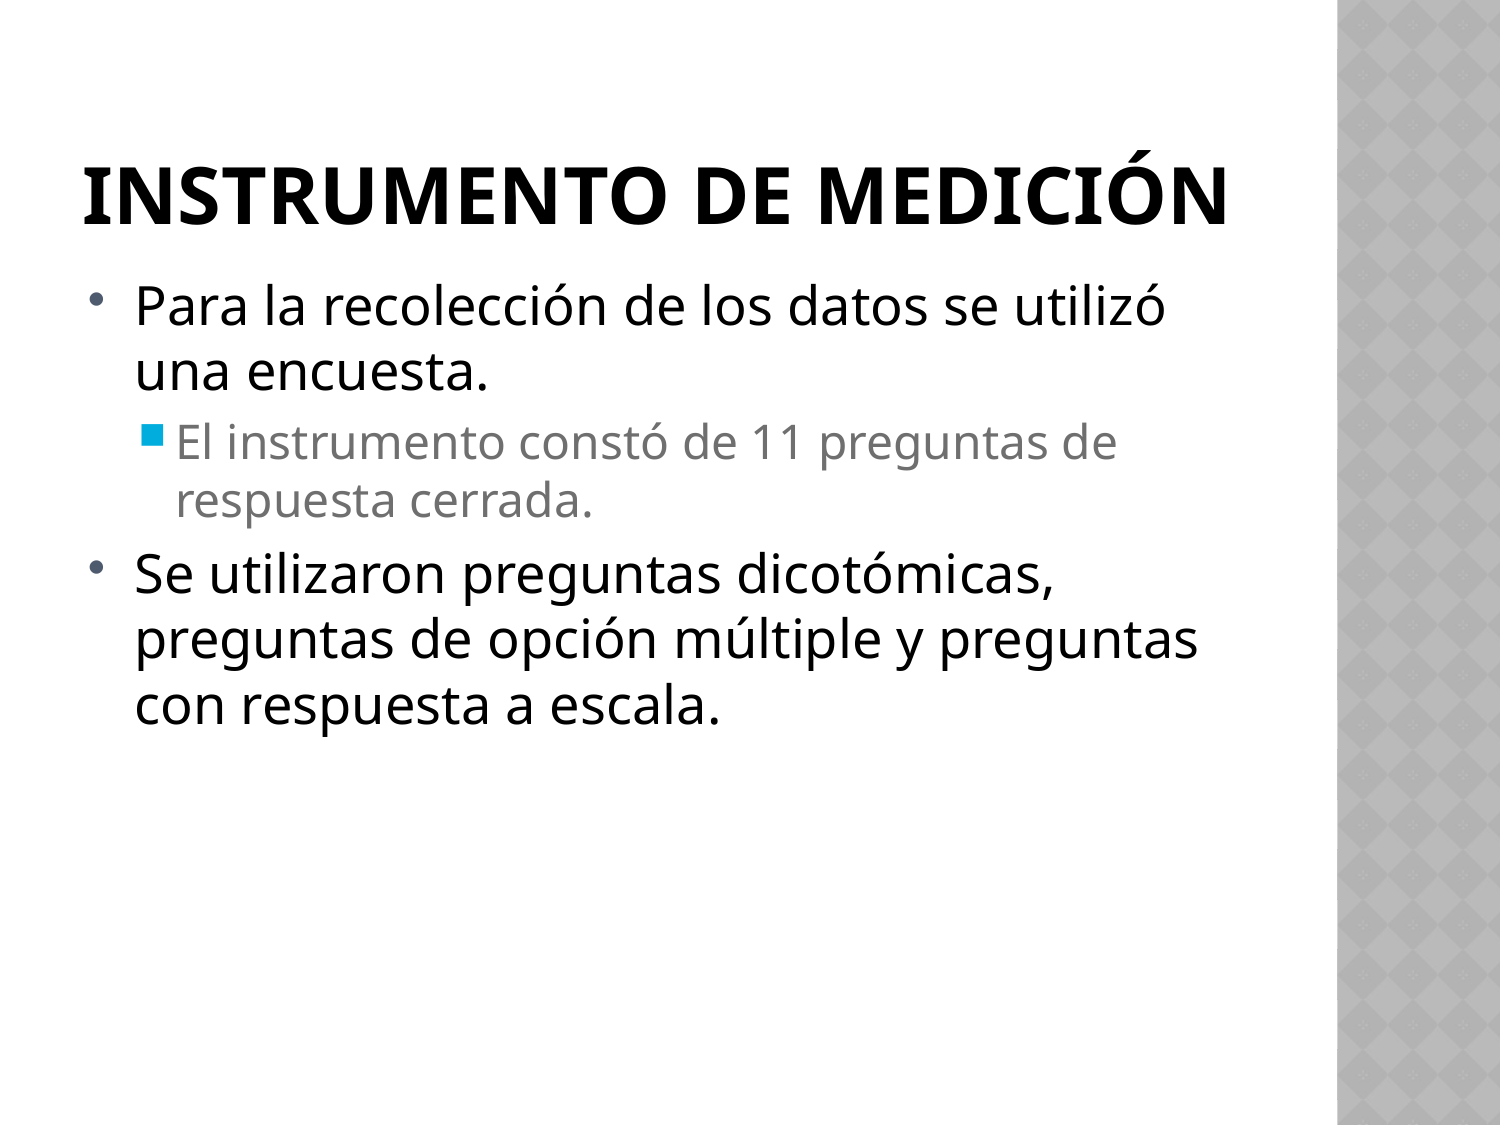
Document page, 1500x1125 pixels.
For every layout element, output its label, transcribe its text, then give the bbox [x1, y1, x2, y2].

title Instrumento de medición [75, 52, 1263, 240]
list Para la recolección de los datos se utilizó una encuesta. El instrumento constó de 11 preguntas de respuesta cerrada. Se utilizaron preguntas dicotómicas, preguntas de opción múltiple y preguntas con respuesta a escala. [75, 264, 1263, 1059]
